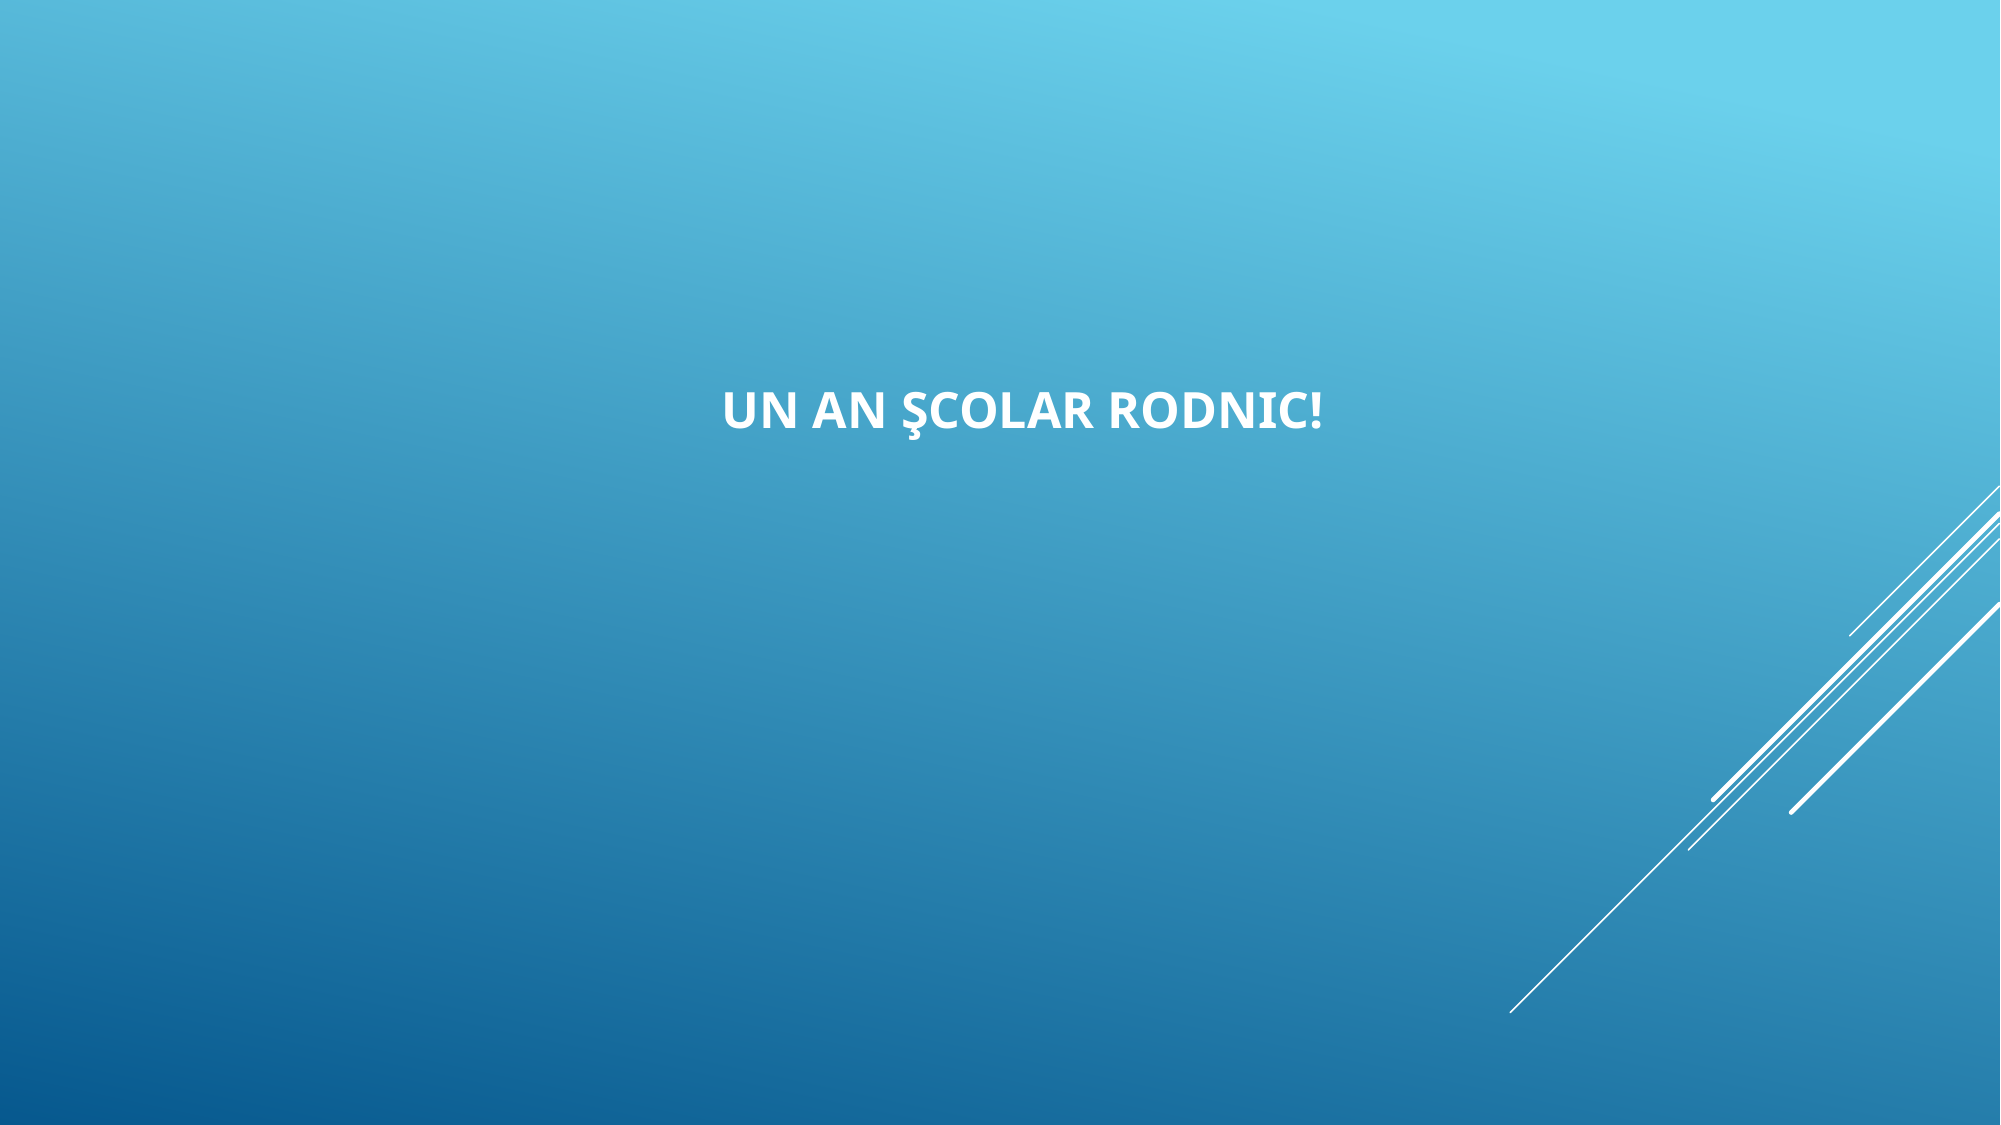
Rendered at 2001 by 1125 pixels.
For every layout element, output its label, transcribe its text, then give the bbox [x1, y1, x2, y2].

list UN AN ŞCOLAR RODNIC! [112, 112, 1686, 706]
title [240, 736, 1712, 984]
